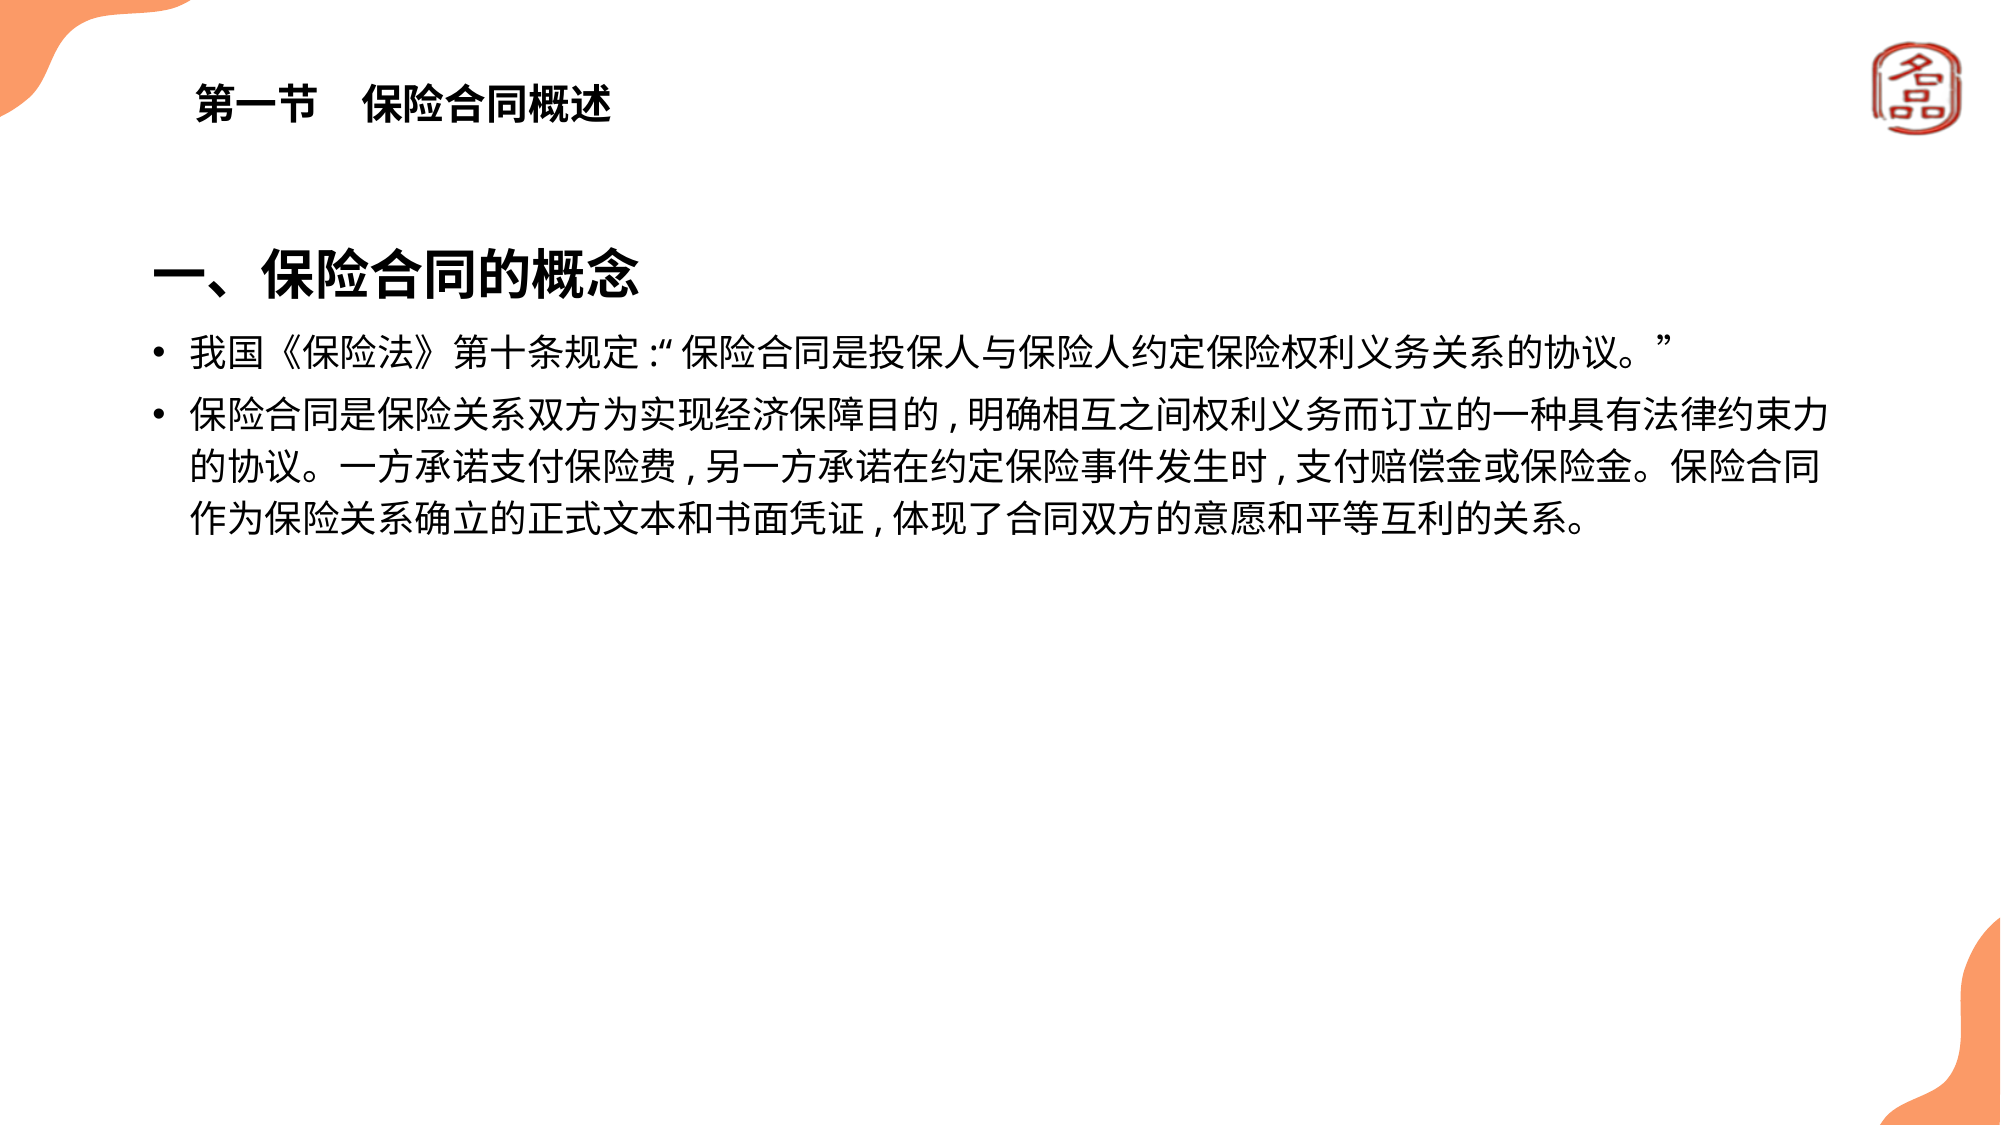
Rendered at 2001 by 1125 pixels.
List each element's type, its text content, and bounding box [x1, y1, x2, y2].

list 一、保险合同的概念 我国《保险法》第十条规定:“保险合同是投保人与保险人约定保险权利义务关系的协议。” 保险合同是保险关系双方为实现经济保障目的,明确相互之间权利义务而订立的一种具有法律约束力的协议。一方承诺支付保险费,另一方承诺在约定保险事件发生时,支付赔偿金或保险金。保险合同作为保险关系确立的正式文本和书面凭证,体现了合同双方的意愿和平等互利的关系。 [137, 217, 1863, 1031]
picture [1861, 10, 1990, 147]
title 第一节 保险合同概述 [137, 60, 1863, 152]
